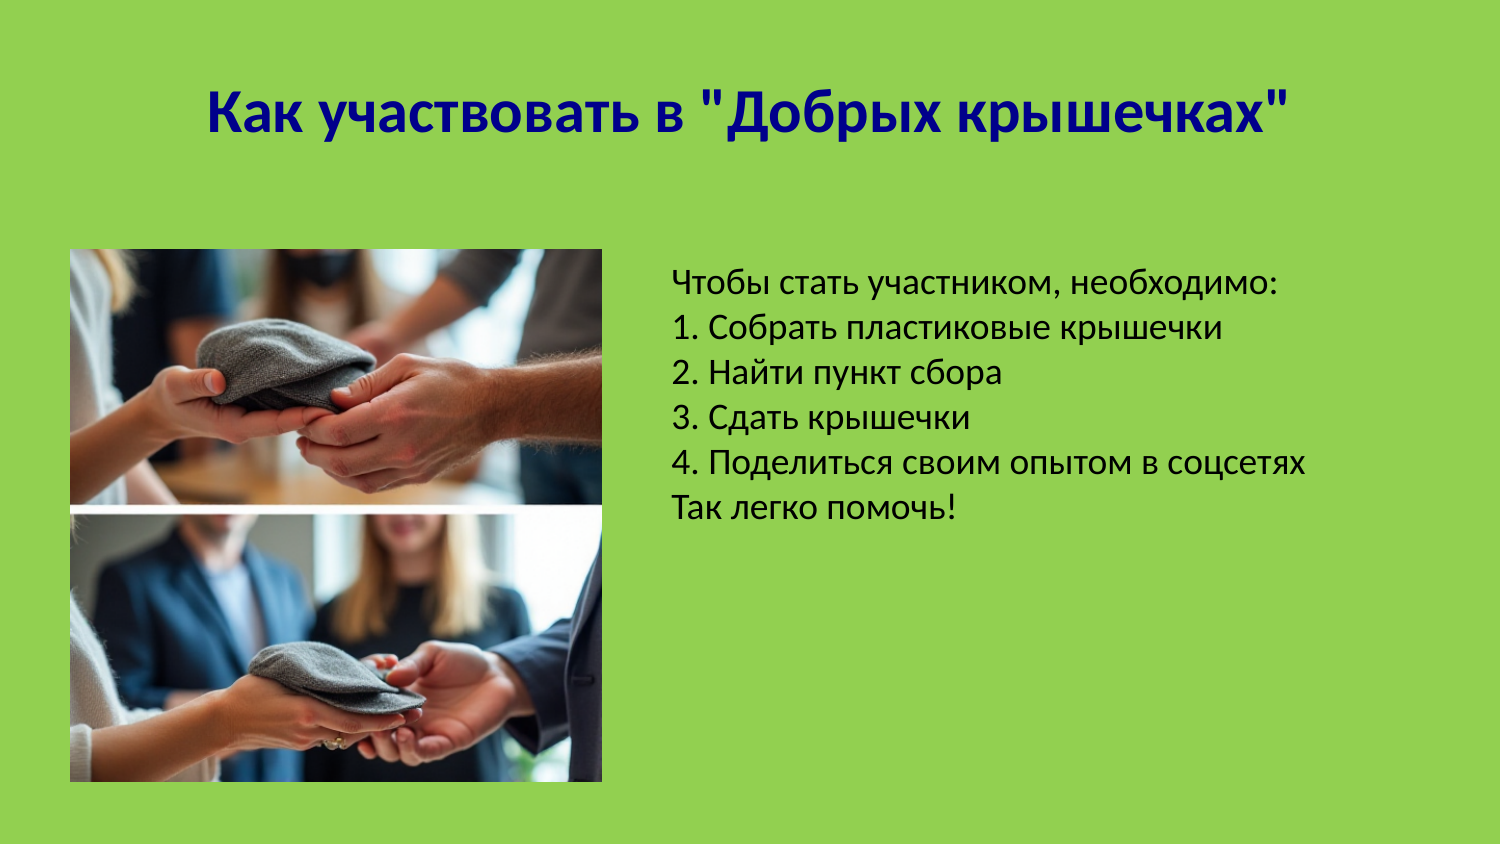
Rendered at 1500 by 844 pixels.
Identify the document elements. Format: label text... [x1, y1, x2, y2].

text_box Чтобы стать участником, необходимо: 1. Собрать пластиковые крышечки 2. Найти пункт сбора 3. Сдать крышечки 4. Поделиться своим опытом в соцсетях Так легко помочь! [656, 249, 1438, 535]
picture [70, 249, 602, 782]
text_box Как участвовать в "Добрых крышечках" [62, 62, 1438, 153]
